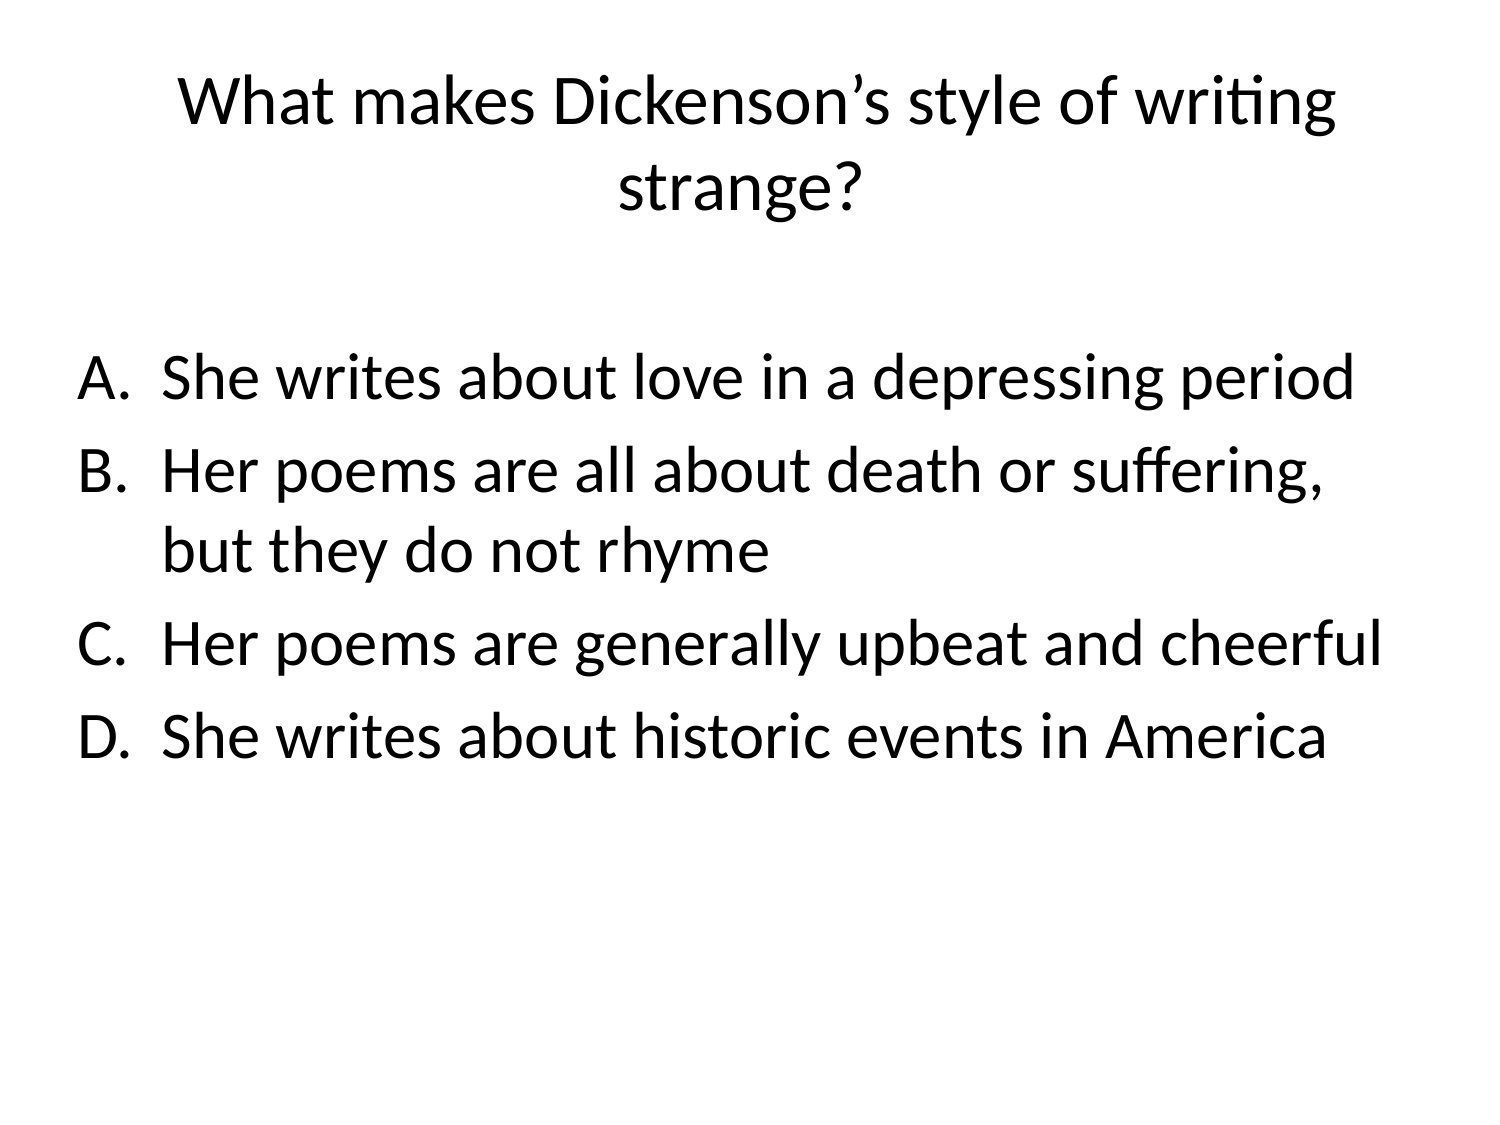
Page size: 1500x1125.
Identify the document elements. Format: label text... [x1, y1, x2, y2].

list She writes about love in a depressing period Her poems are all about death or suffering, but they do not rhyme Her poems are generally upbeat and cheerful She writes about historic events in America [62, 324, 1413, 1068]
title What makes Dickenson’s style of writing strange? [75, 45, 1425, 233]
